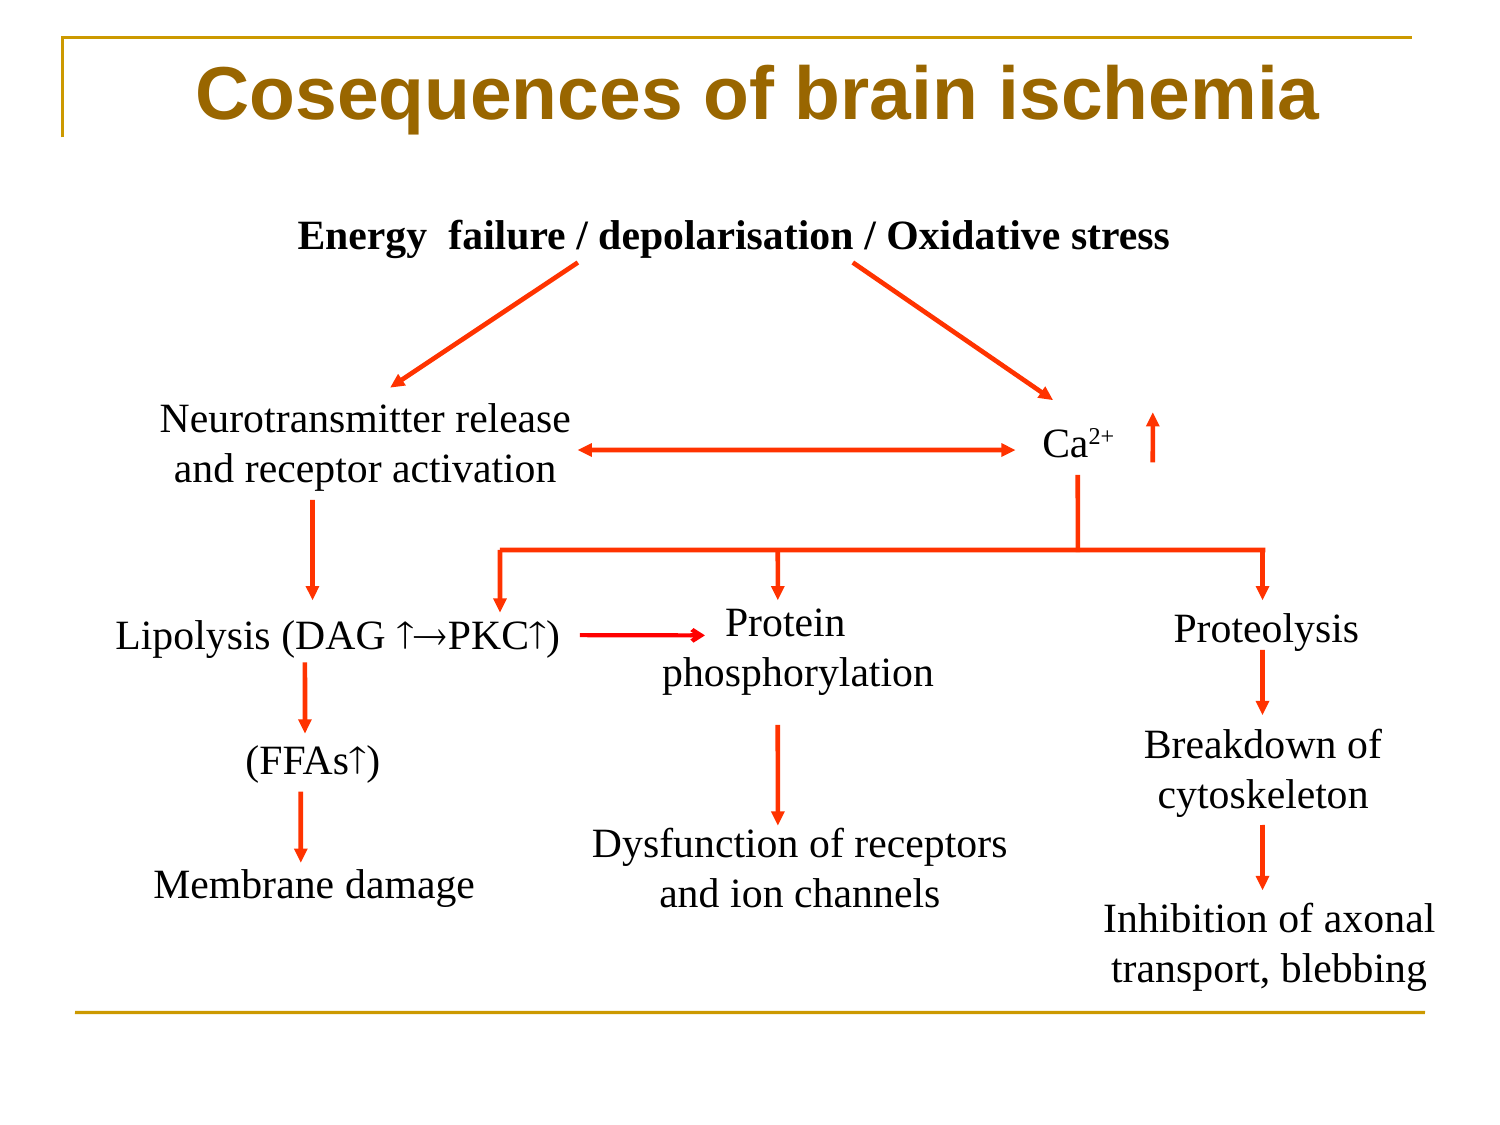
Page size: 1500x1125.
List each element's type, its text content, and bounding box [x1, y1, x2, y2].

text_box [87, 199, 1452, 1001]
text_box Cosequences of brain ischemia [180, 37, 1336, 143]
